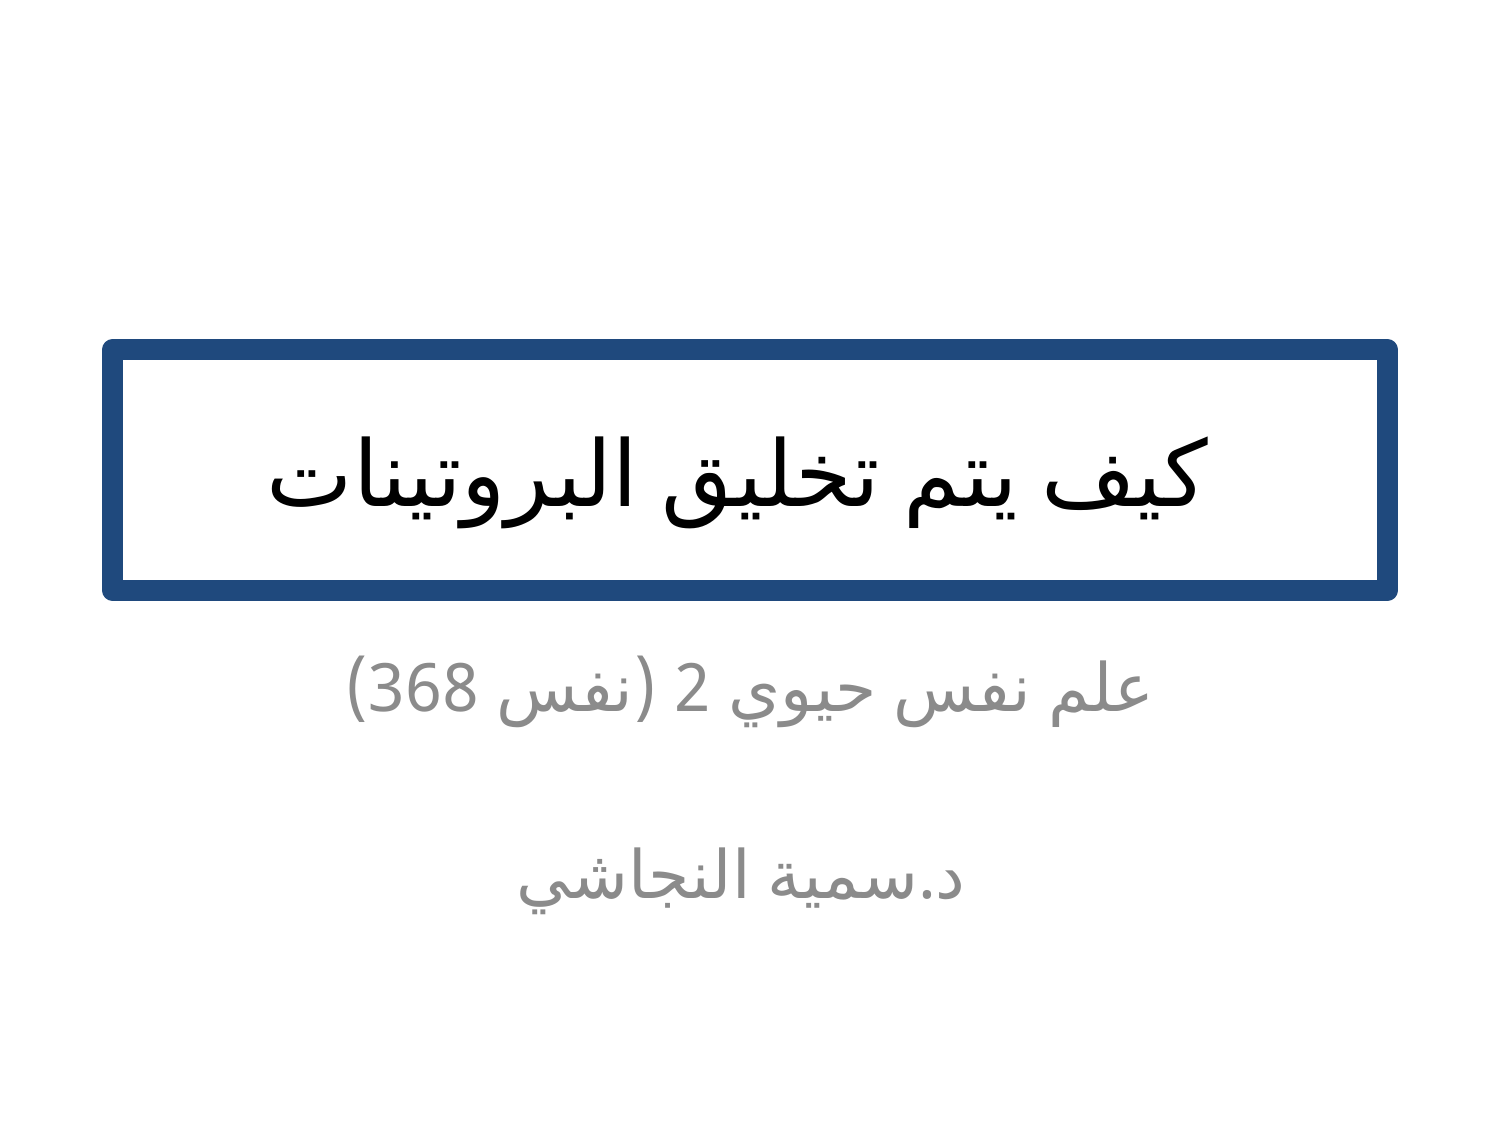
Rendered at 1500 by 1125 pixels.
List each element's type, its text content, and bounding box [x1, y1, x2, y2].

subtitle علم نفس حيوي 2 (نفس 368) د.سمية النجاشي [225, 637, 1275, 925]
title كيف يتم تخليق البروتينات [112, 349, 1388, 591]
